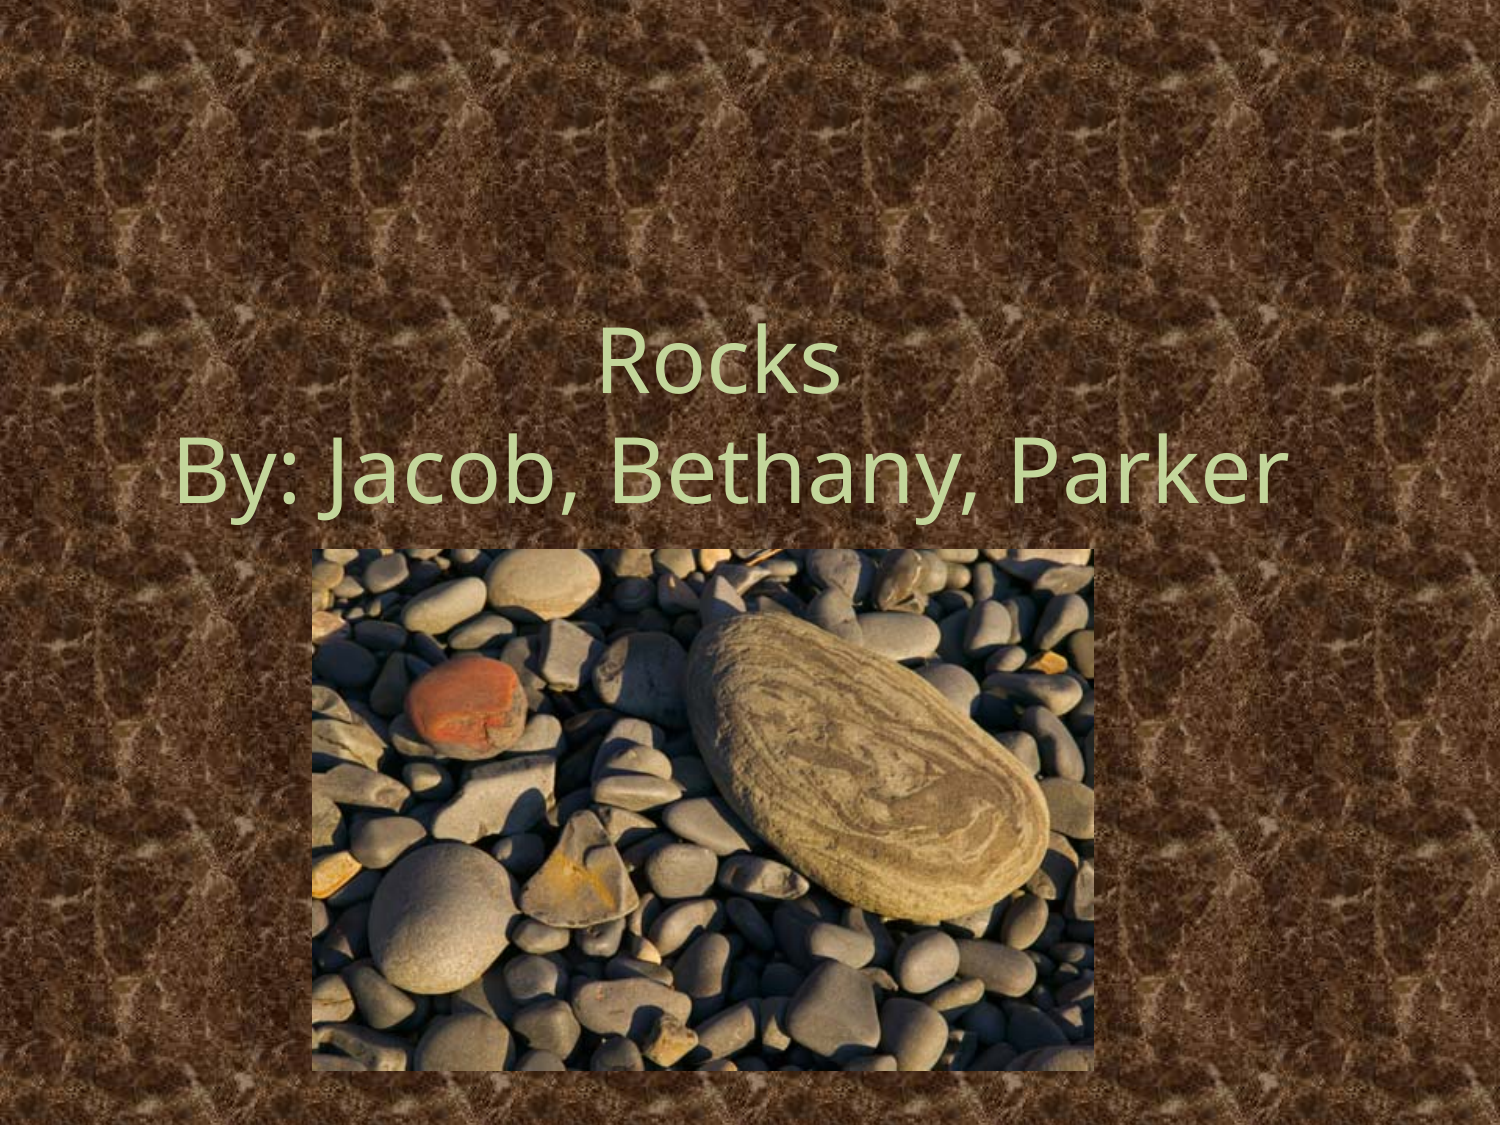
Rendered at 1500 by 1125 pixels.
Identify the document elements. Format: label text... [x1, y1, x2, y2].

text_box Rocks By: Jacob, Bethany, Parker [87, 74, 1375, 530]
picture [0, 0, 1500, 1125]
